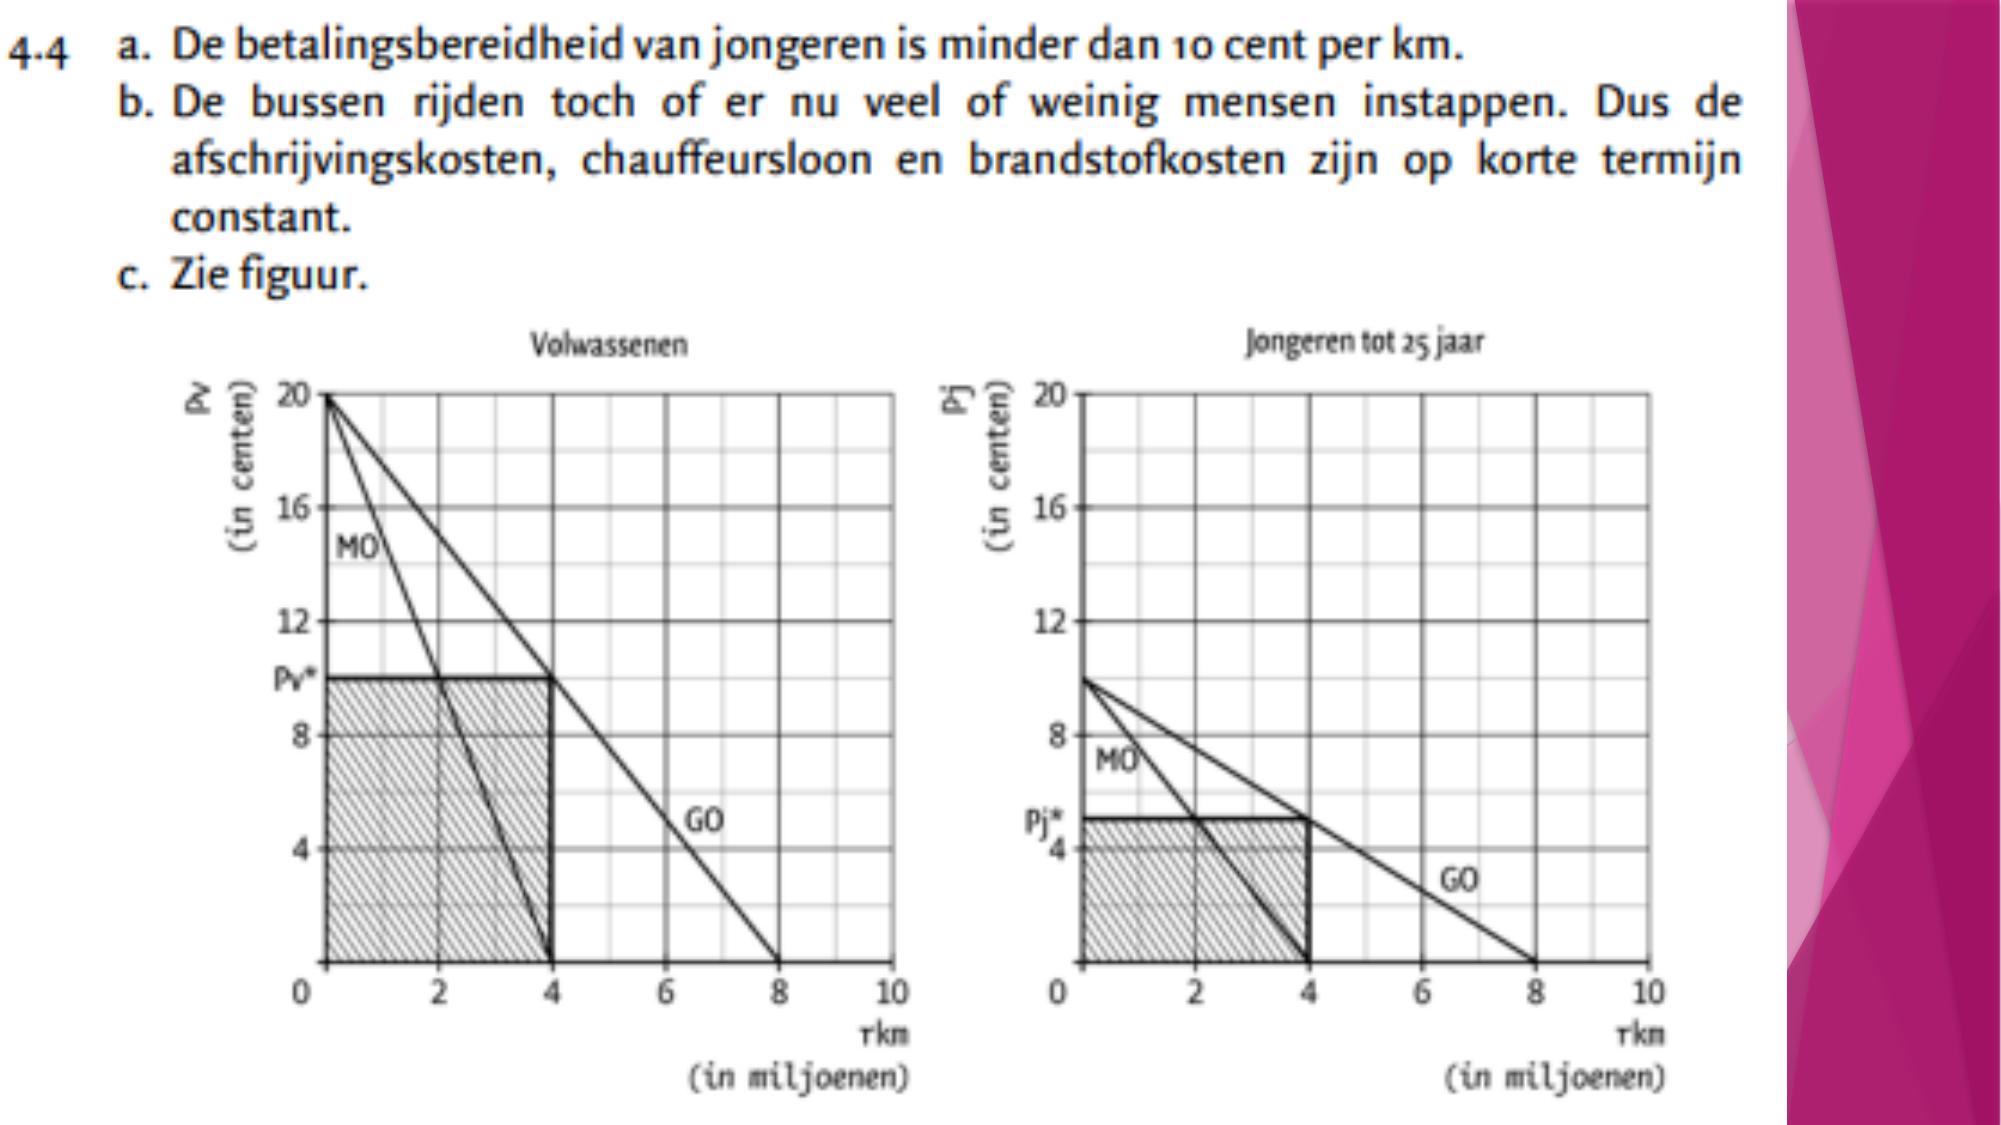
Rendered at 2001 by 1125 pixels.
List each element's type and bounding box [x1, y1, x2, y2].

picture [0, 0, 1787, 1125]
